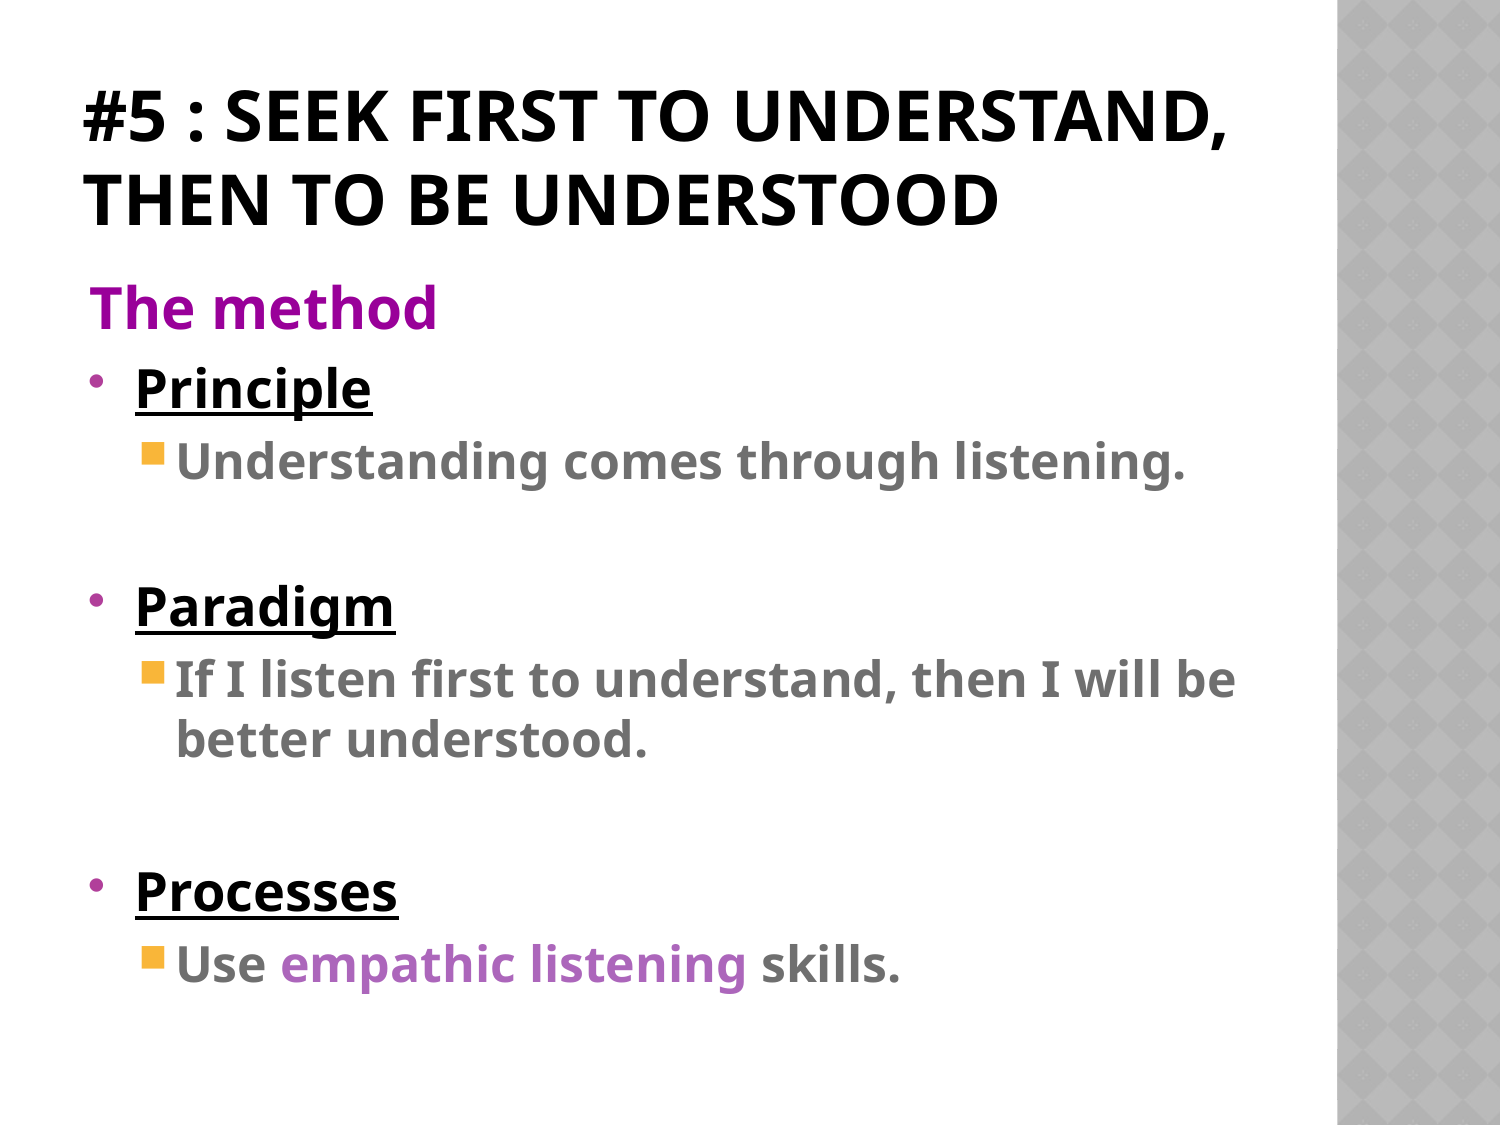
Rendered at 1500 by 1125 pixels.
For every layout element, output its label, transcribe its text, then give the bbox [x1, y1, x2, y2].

list The method Principle Understanding comes through listening. Paradigm If I listen first to understand, then I will be better understood. Processes Use empathic listening skills. [75, 264, 1263, 1059]
title #5 : Seek First to Understand, Then to be Understood [75, 52, 1263, 240]
